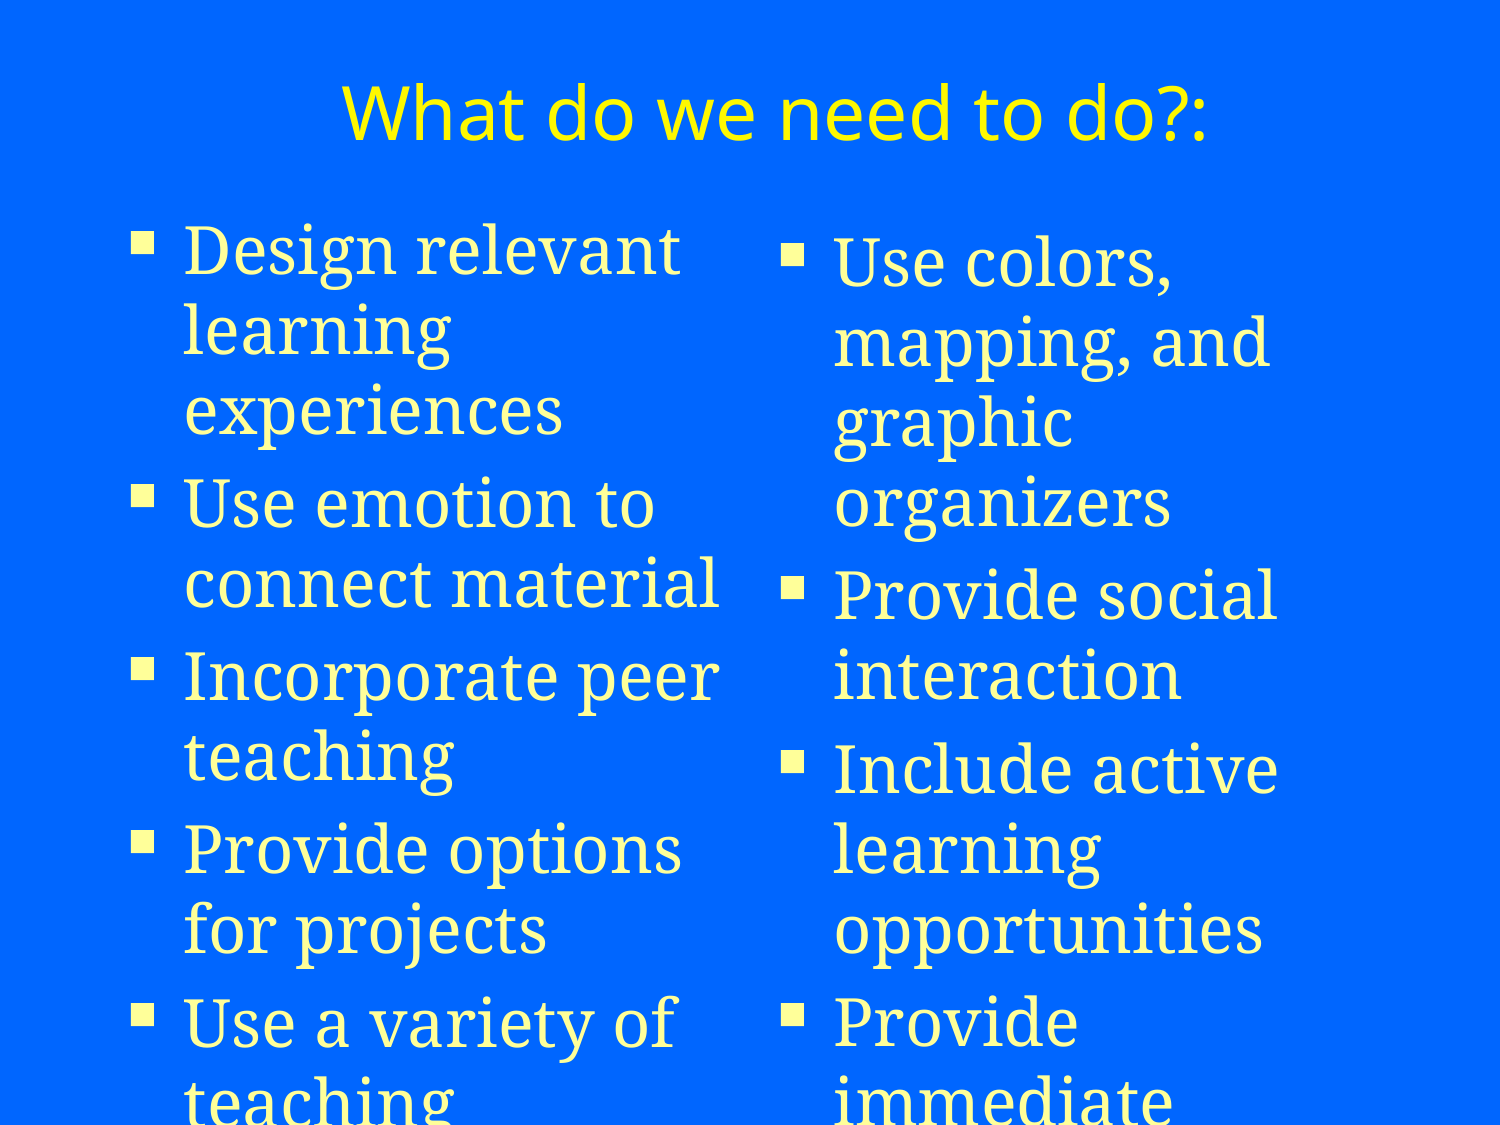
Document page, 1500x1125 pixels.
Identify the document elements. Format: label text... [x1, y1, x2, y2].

title What do we need to do?: [137, 34, 1414, 163]
slide_number 8 [1154, 1023, 1468, 1100]
list Use colors, mapping, and graphic organizers Provide social interaction Include active learning opportunities Provide immediate feedback [762, 212, 1388, 1001]
list Design relevant learning experiences Use emotion to connect material Incorporate peer teaching Provide options for projects Use a variety of teaching strategies (UDL Principles & PBL) [112, 199, 738, 1026]
